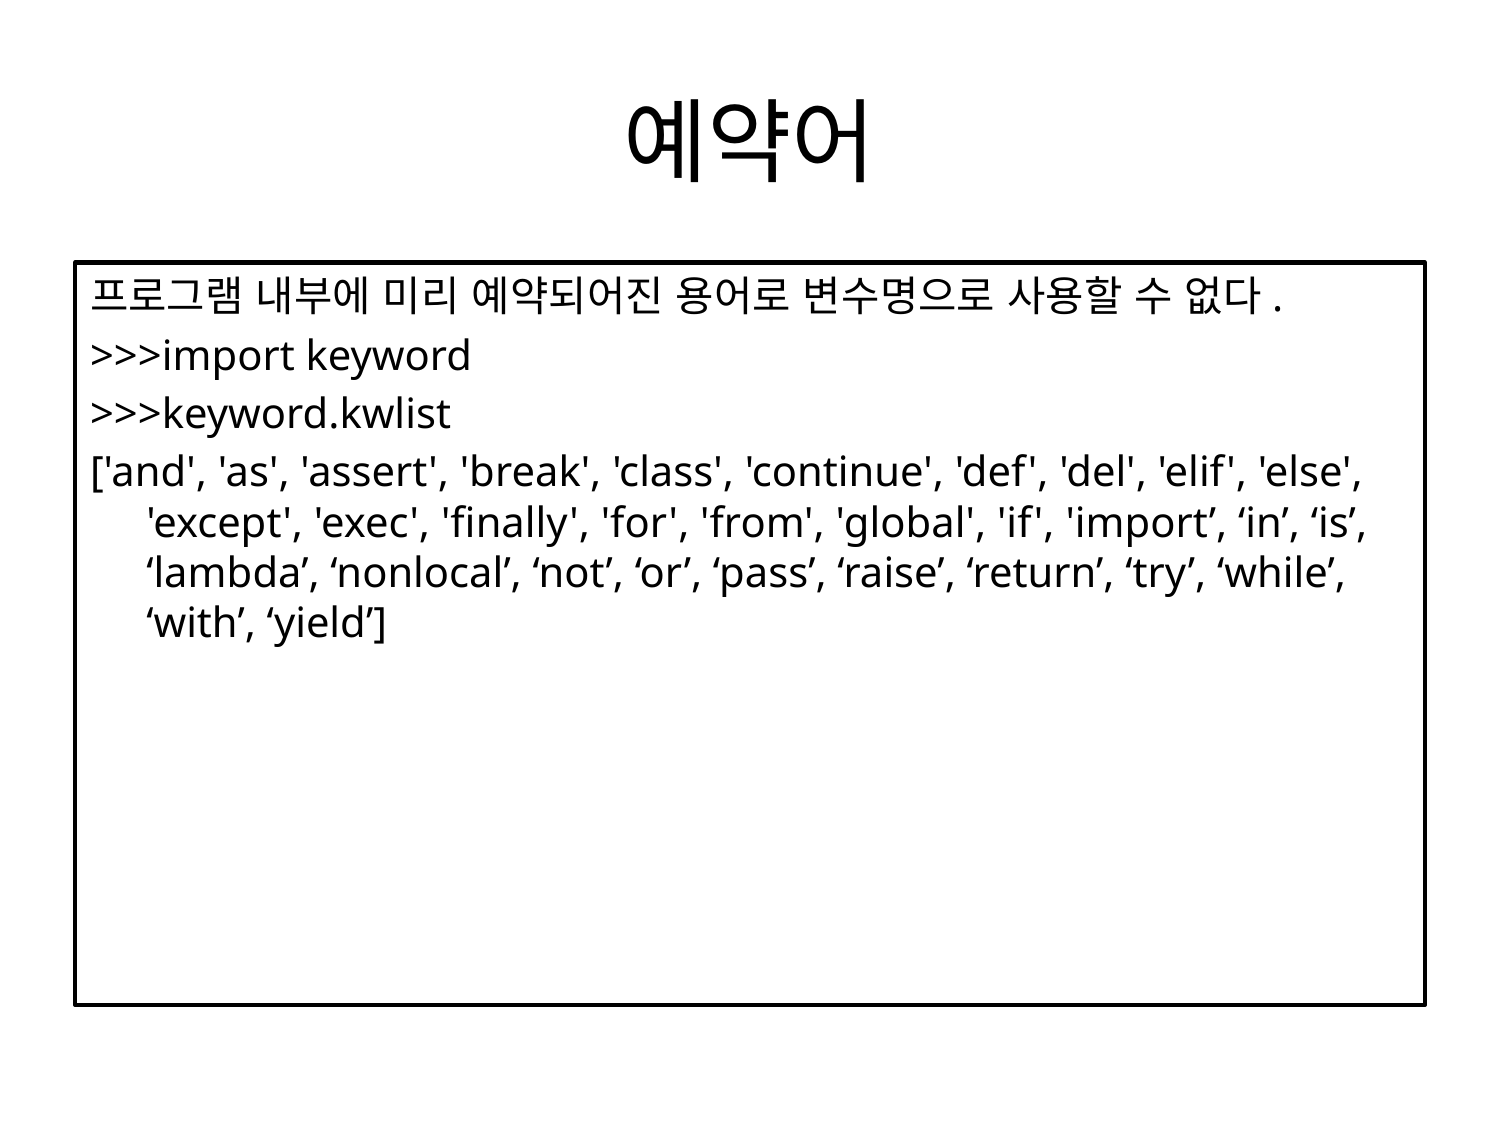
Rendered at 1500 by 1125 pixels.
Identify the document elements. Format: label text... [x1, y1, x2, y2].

title 예약어 [75, 45, 1425, 233]
list 프로그램 내부에 미리 예약되어진 용어로 변수명으로 사용할 수 없다. >>>import keyword >>>keyword.kwlist ['and', 'as', 'assert', 'break', 'class', 'continue', 'def', 'del', 'elif', 'else', 'except', 'exec', 'finally', 'for', 'from', 'global', 'if', 'import’, ‘in’, ‘is’, ‘lambda’, ‘nonlocal’, ‘not’, ‘or’, ‘pass’, ‘raise’, ‘return’, ‘try’, ‘while’, ‘with’, ‘yield’] [73, 260, 1427, 1007]
